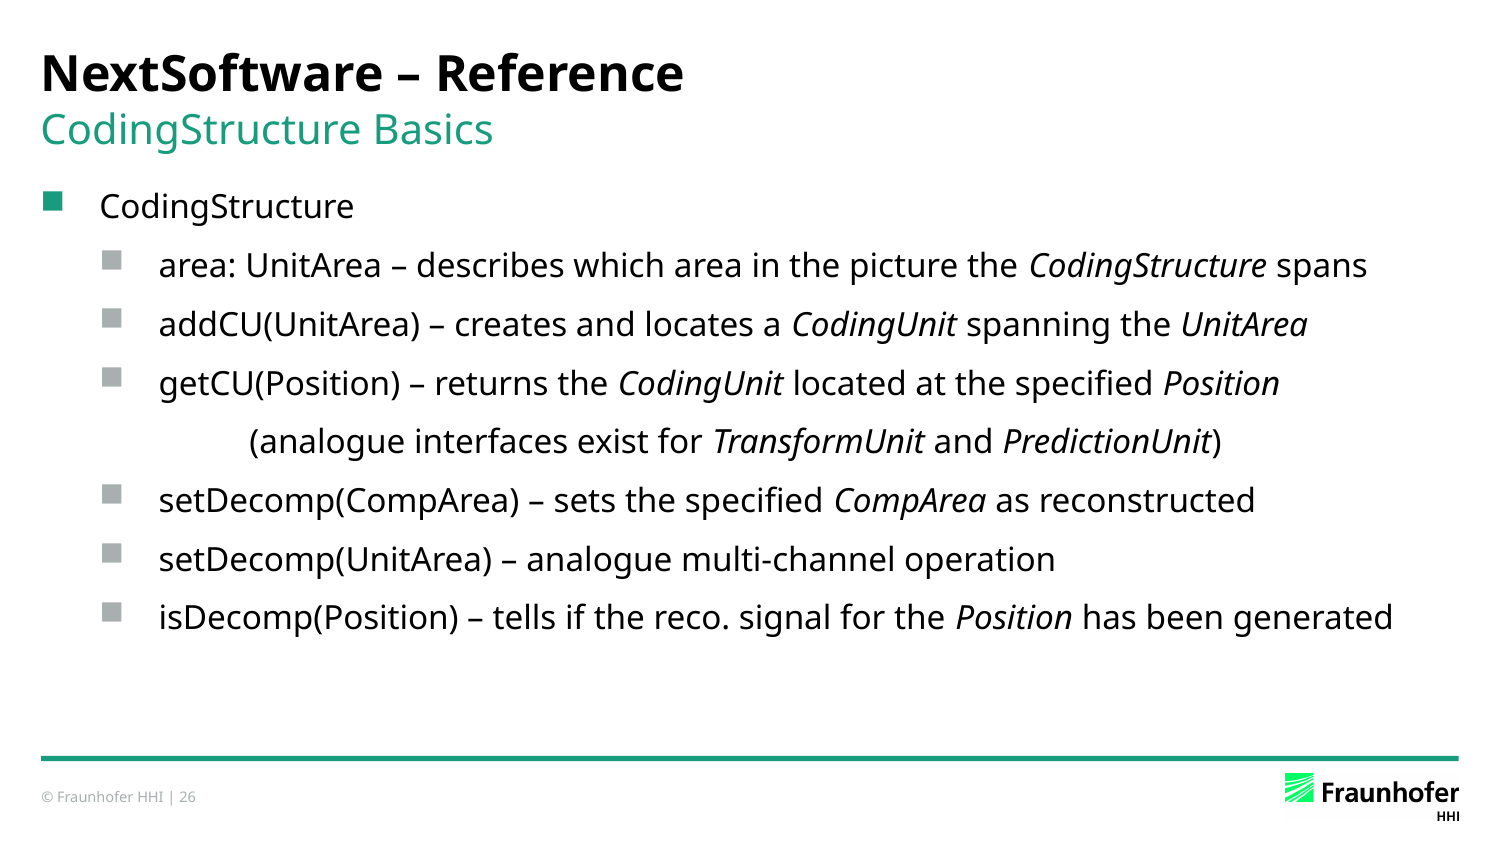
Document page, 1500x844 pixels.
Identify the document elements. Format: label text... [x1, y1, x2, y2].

list CodingStructure Basics [40, 102, 1458, 164]
title NextSoftware – Reference [40, 41, 1458, 102]
picture [1285, 773, 1459, 821]
list CodingStructure area: UnitArea – describes which area in the picture the CodingStructure spans addCU(UnitArea) – creates and locates a CodingUnit spanning the UnitArea getCU(Position) – returns the CodingUnit located at the specified Position (analogue interfaces exist for TransformUnit and PredictionUnit) setDecomp(CompArea) – sets the specified CompArea as reconstructed setDecomp(UnitArea) – analogue multi-channel operation isDecomp(Position) – tells if the reco. signal for the Position has been generated [40, 185, 1458, 741]
